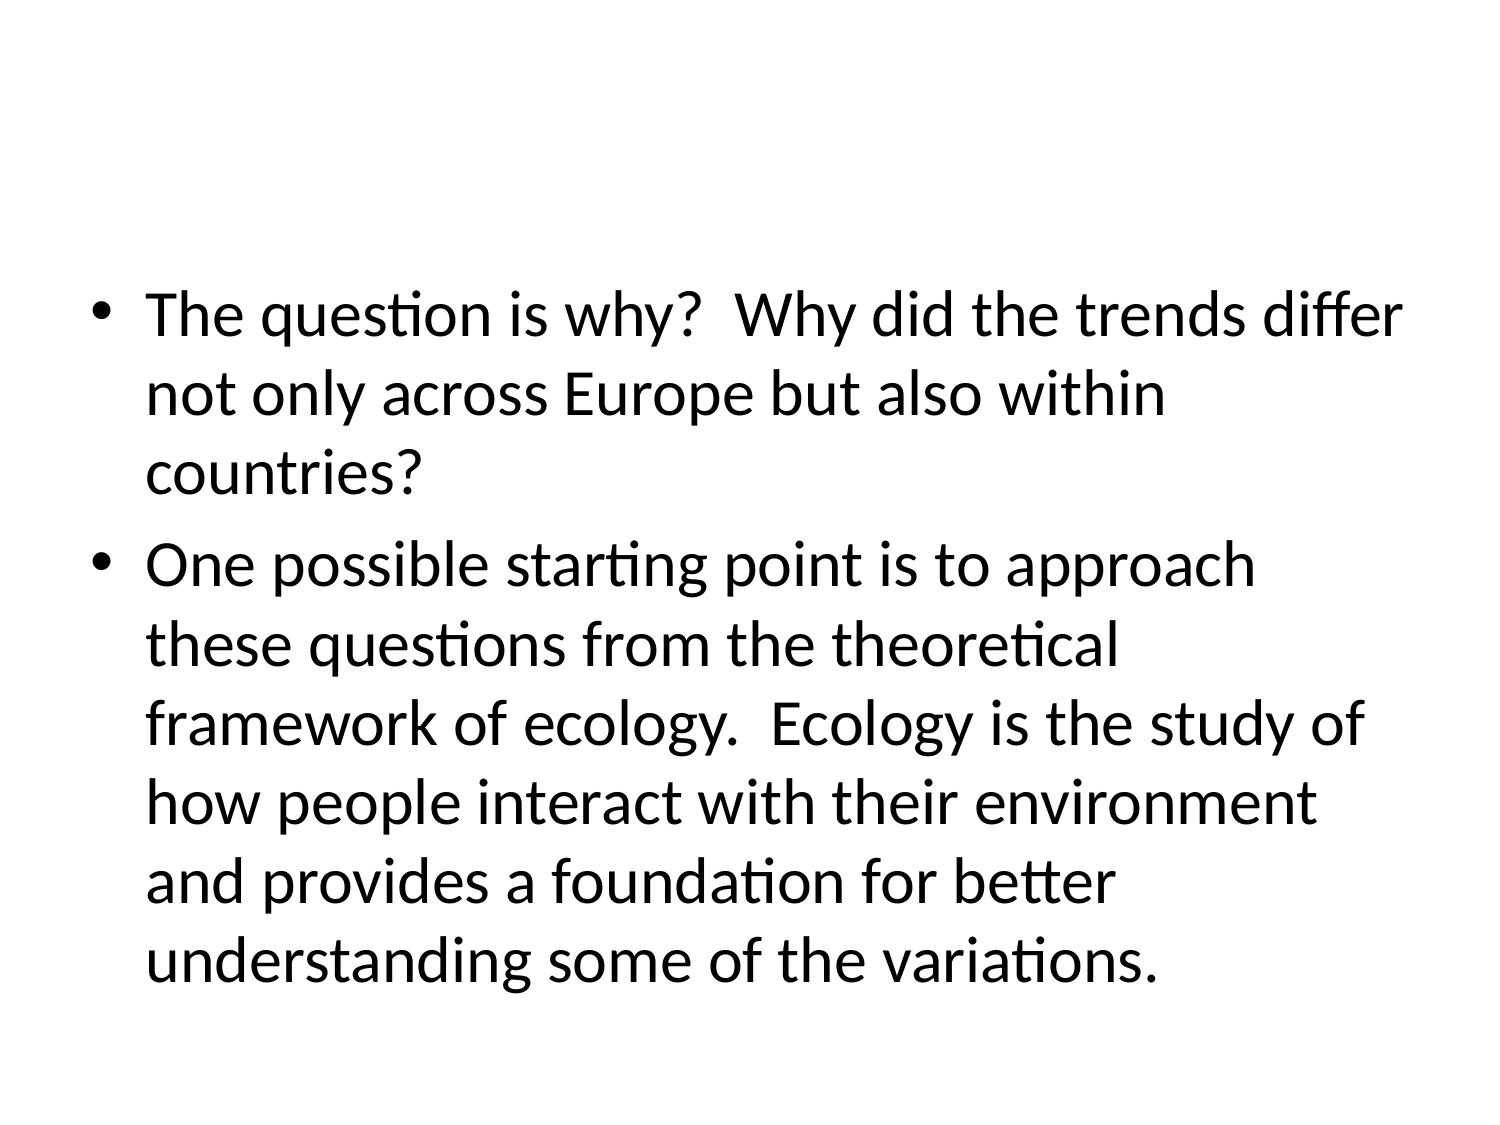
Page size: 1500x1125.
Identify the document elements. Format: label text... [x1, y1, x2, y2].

list The question is why? Why did the trends differ not only across Europe but also within countries? One possible starting point is to approach these questions from the theoretical framework of ecology. Ecology is the study of how people interact with their environment and provides a foundation for better understanding some of the variations. [75, 262, 1425, 1005]
